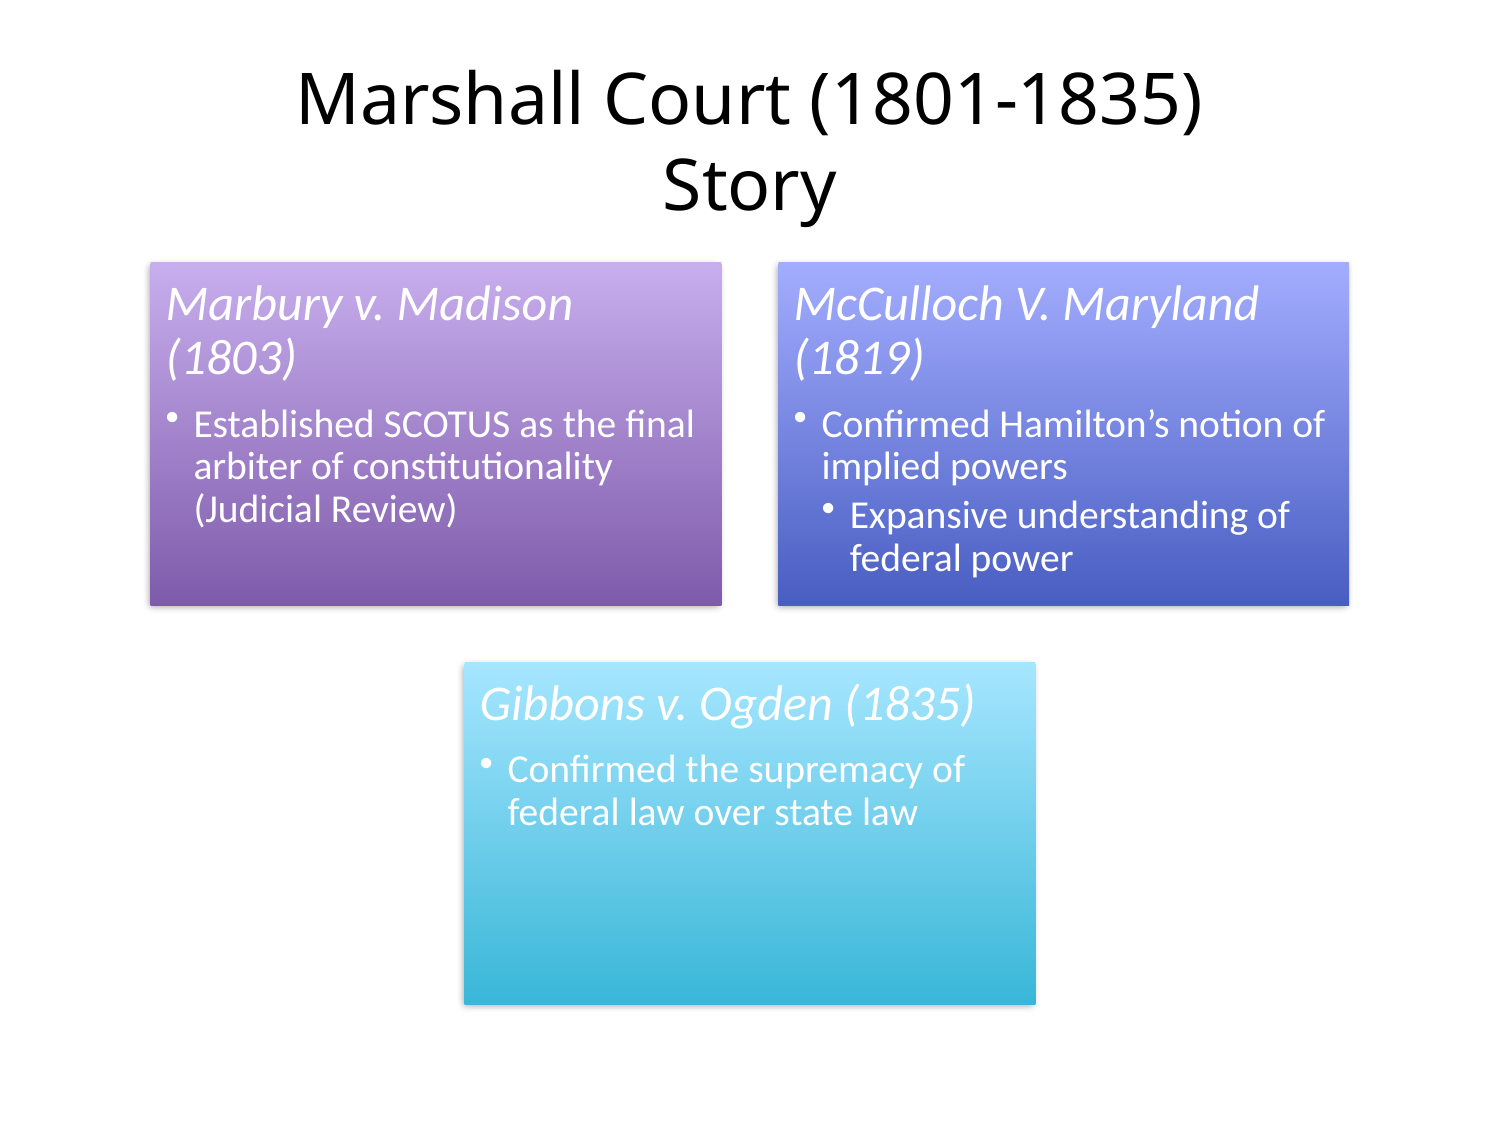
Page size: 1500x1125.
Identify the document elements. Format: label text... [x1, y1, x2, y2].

title Marshall Court (1801-1835) Story [75, 45, 1425, 233]
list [74, 262, 1426, 1006]
